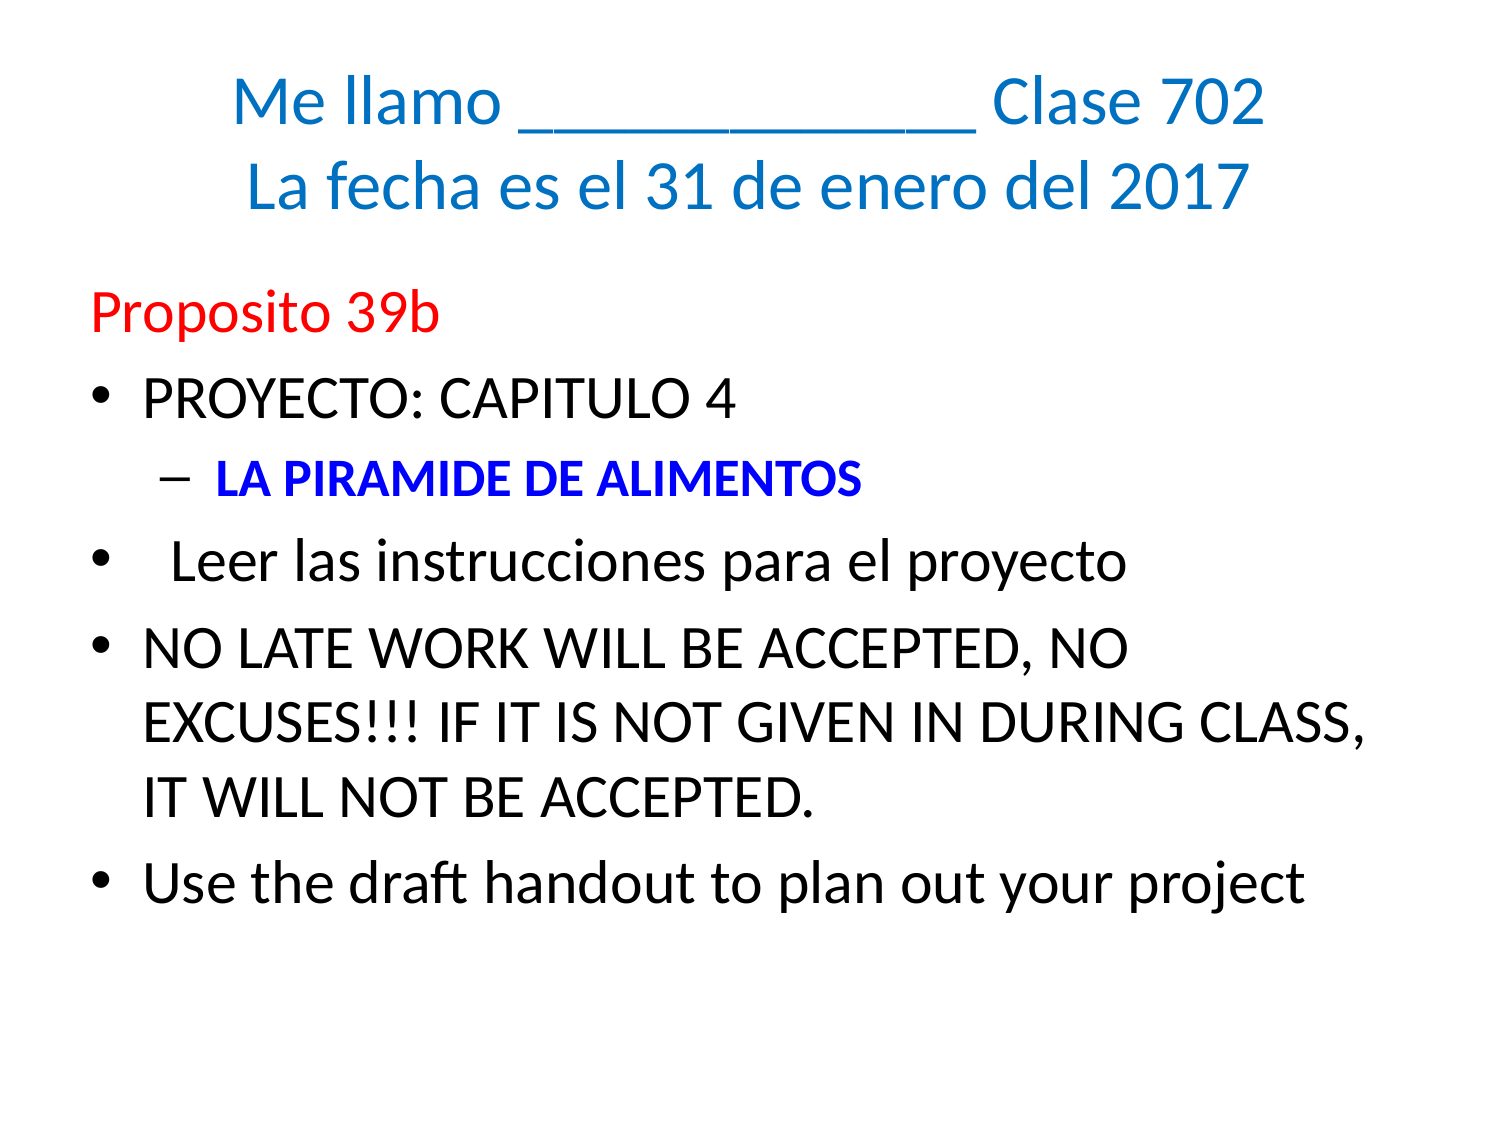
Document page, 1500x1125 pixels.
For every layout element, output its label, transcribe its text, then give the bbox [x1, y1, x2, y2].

title Me llamo _____________ Clase 702 La fecha es el 31 de enero del 2017 [75, 45, 1425, 233]
list Proposito 39b PROYECTO: CAPITULO 4 LA PIRAMIDE DE ALIMENTOS Leer las instrucciones para el proyecto NO LATE WORK WILL BE ACCEPTED, NO EXCUSES!!! IF IT IS NOT GIVEN IN DURING CLASS, IT WILL NOT BE ACCEPTED. Use the draft handout to plan out your project [75, 262, 1425, 1005]
